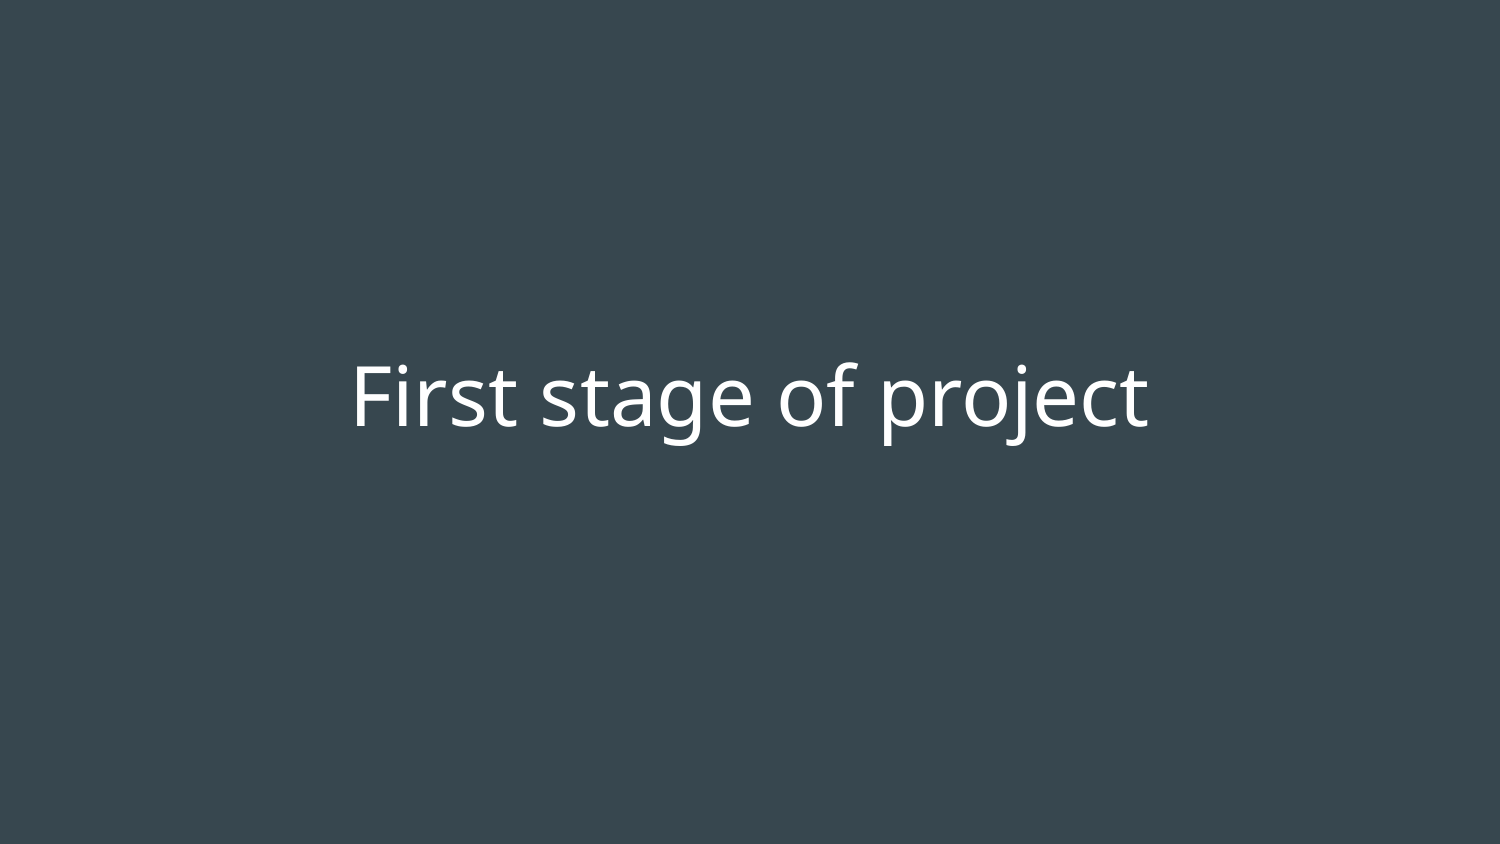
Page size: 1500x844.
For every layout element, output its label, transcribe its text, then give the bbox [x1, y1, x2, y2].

title First stage of project [51, 327, 1449, 422]
